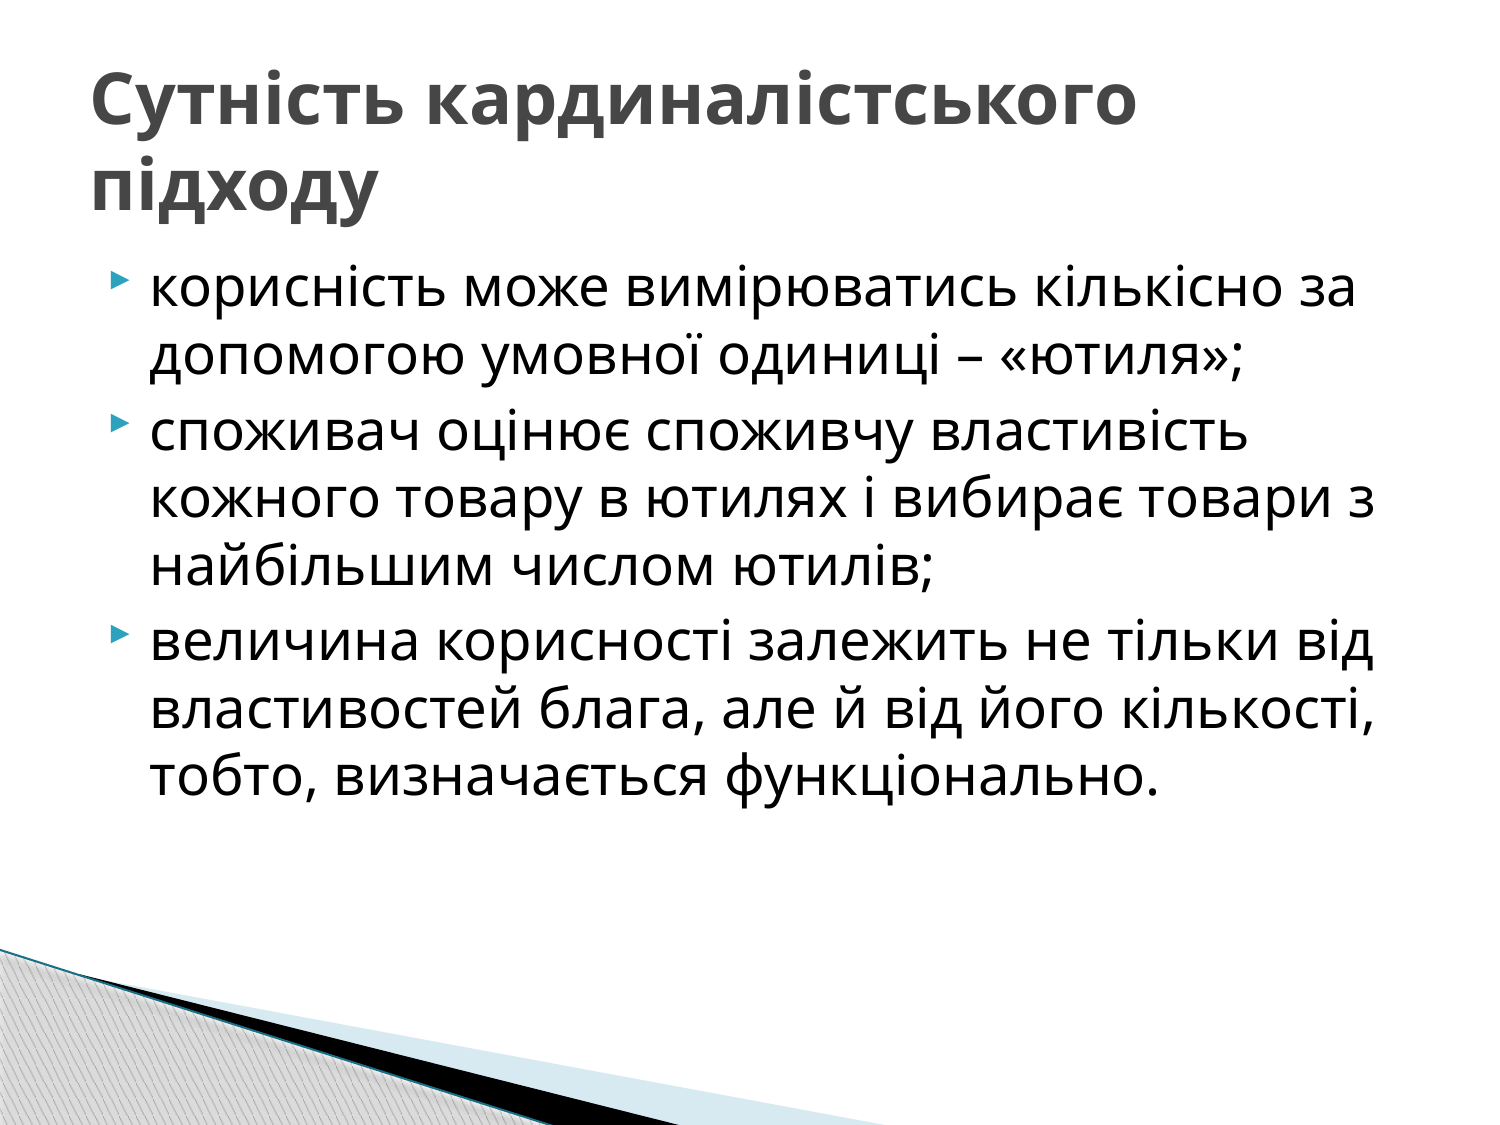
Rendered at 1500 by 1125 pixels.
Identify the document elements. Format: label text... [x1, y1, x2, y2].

list корисність може вимірюватись кількісно за допомогою умовної одиниці – «ютиля»; споживач оцінює споживчу властивість кожного товару в ютилях і вибирає товари з найбільшим числом ютилів; величина корисності залежить не тільки від властивостей блага, але й від його кількості, тобто, визначається функціонально. [75, 243, 1425, 986]
title Сутність кардиналістського підходу [75, 45, 1425, 233]
